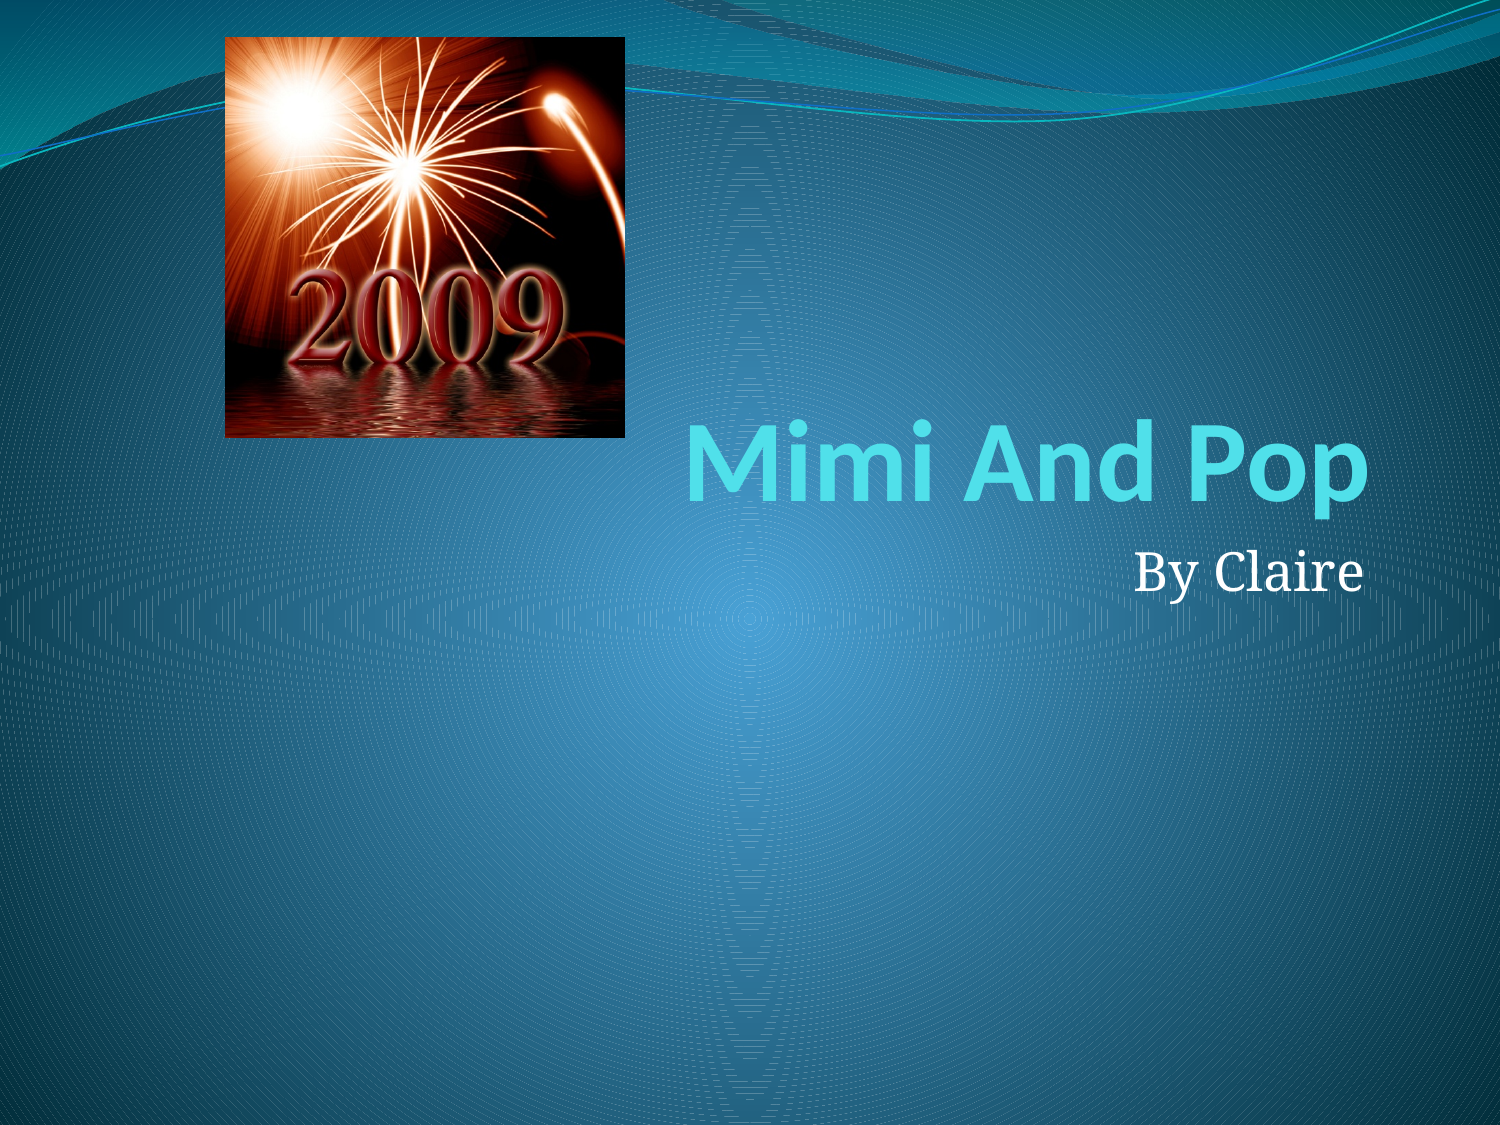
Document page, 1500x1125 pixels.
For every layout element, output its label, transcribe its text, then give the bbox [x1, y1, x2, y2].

picture [224, 37, 626, 438]
title Mimi And Pop [87, 224, 1376, 525]
subtitle By Claire [87, 529, 1376, 818]
